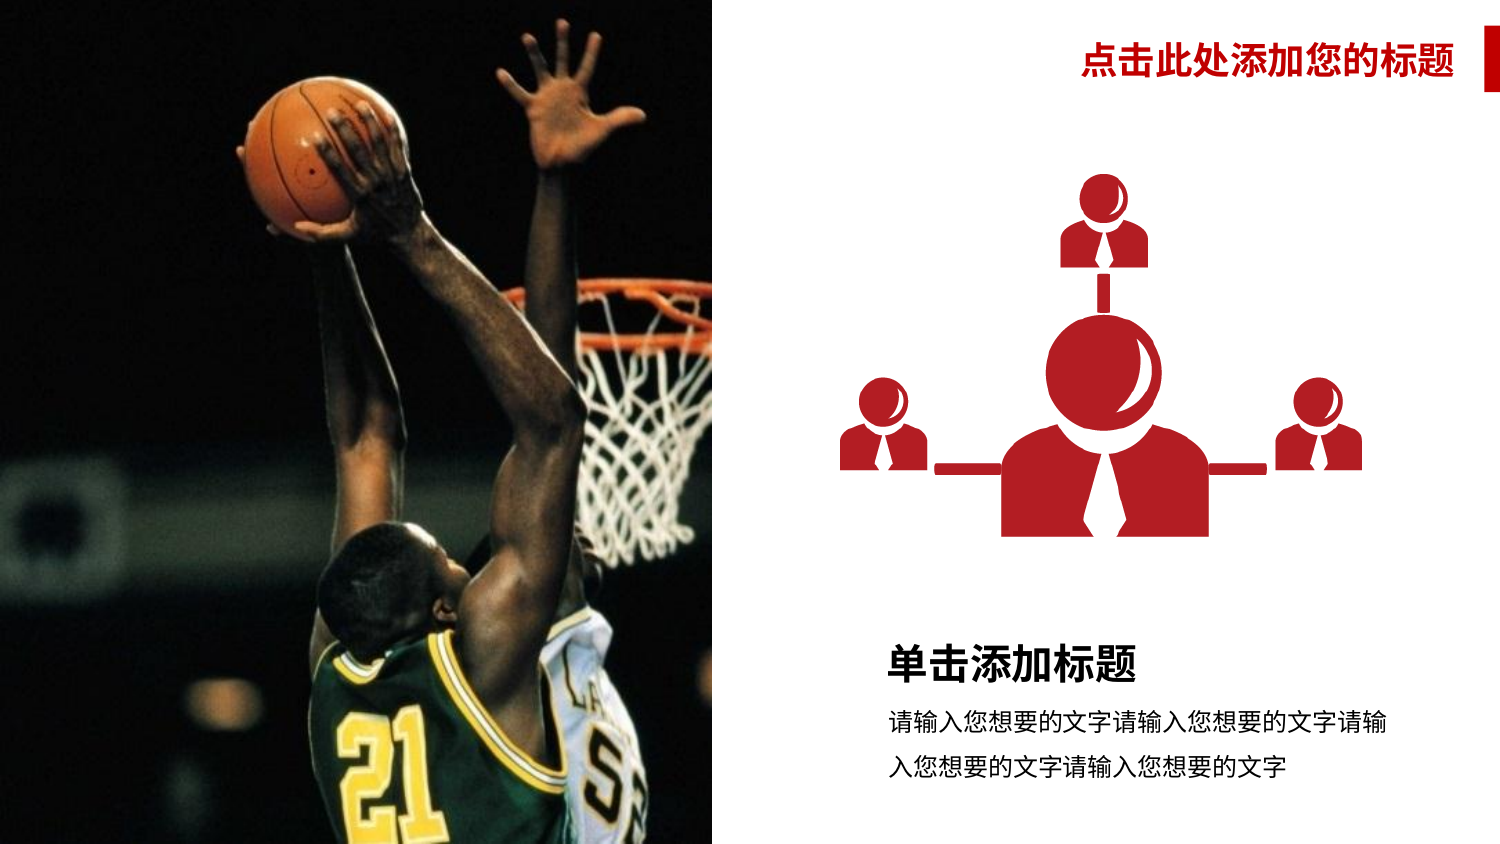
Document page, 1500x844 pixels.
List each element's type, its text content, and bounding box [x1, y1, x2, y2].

picture [0, 0, 713, 844]
text_box 单击添加标题 [875, 607, 1420, 694]
picture [840, 174, 1363, 538]
text_box 点击此处添加您的标题 [1037, 31, 1467, 88]
text_box 请输入您想要的文字请输入您想要的文字请输入您想要的文字请输入您想要的文字 [876, 685, 1413, 787]
text_box [1482, 24, 1500, 94]
